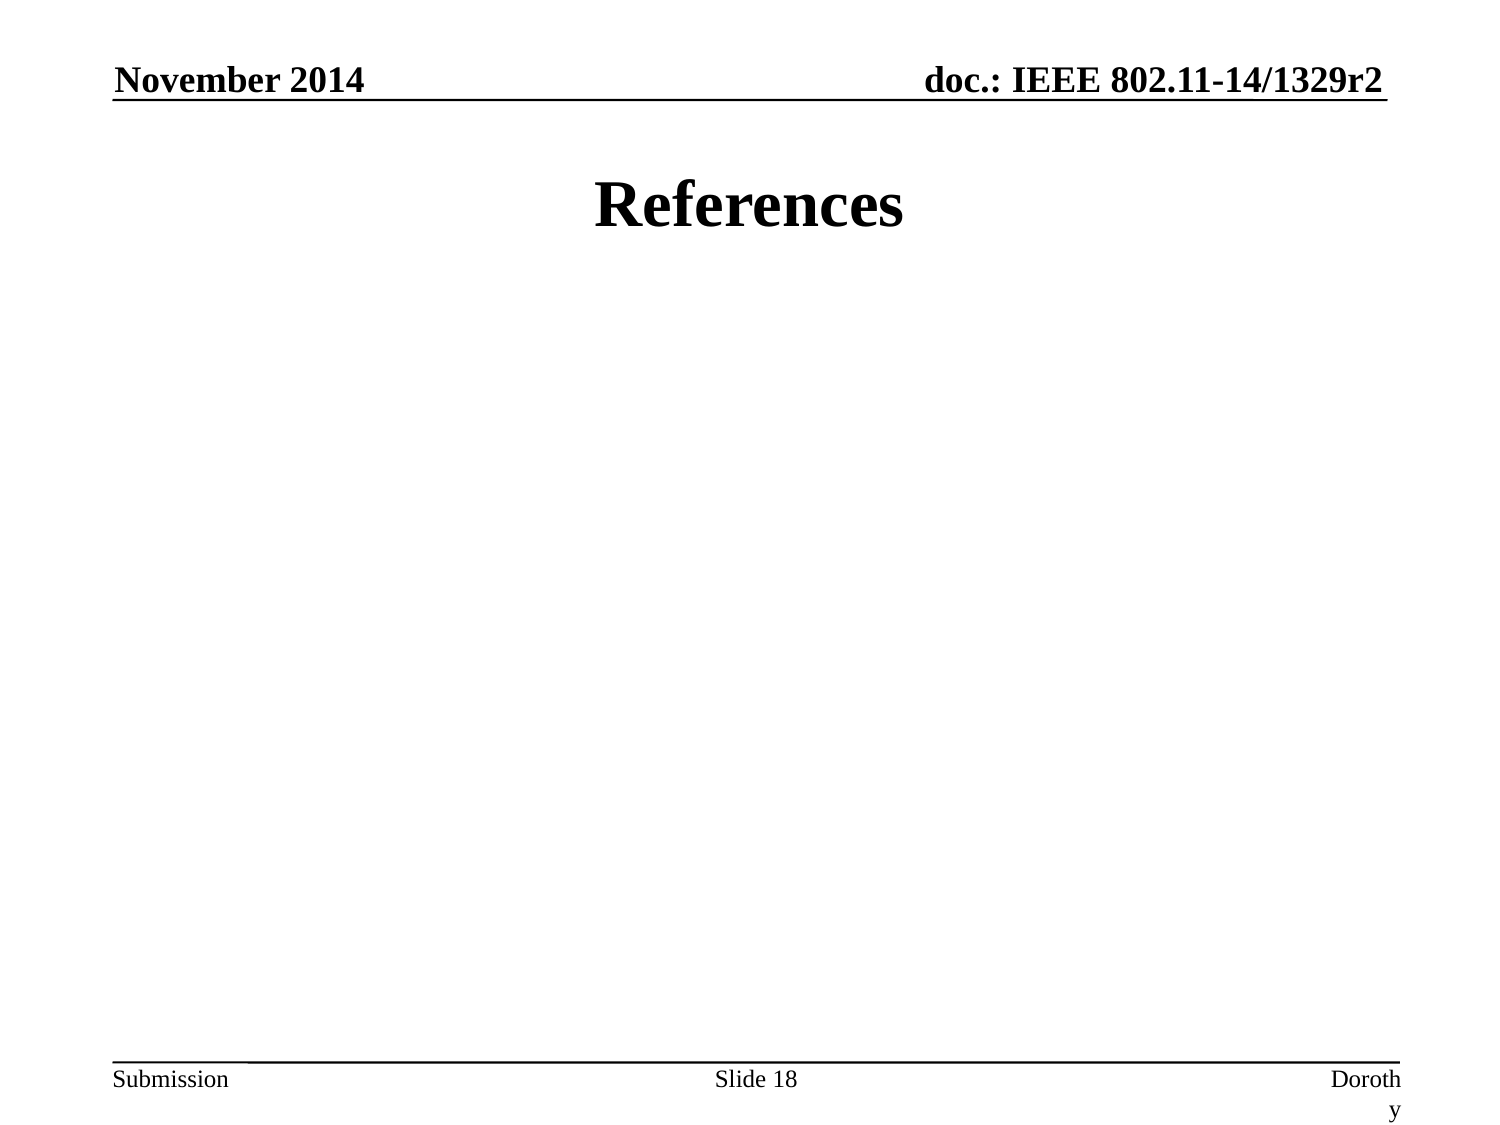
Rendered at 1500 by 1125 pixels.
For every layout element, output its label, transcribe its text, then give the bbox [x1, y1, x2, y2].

title References [112, 112, 1388, 288]
slide_number Slide 18 [712, 1061, 800, 1093]
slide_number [114, 54, 374, 101]
footer Dorothy Stanley, Aruba Networks [1324, 1061, 1402, 1093]
